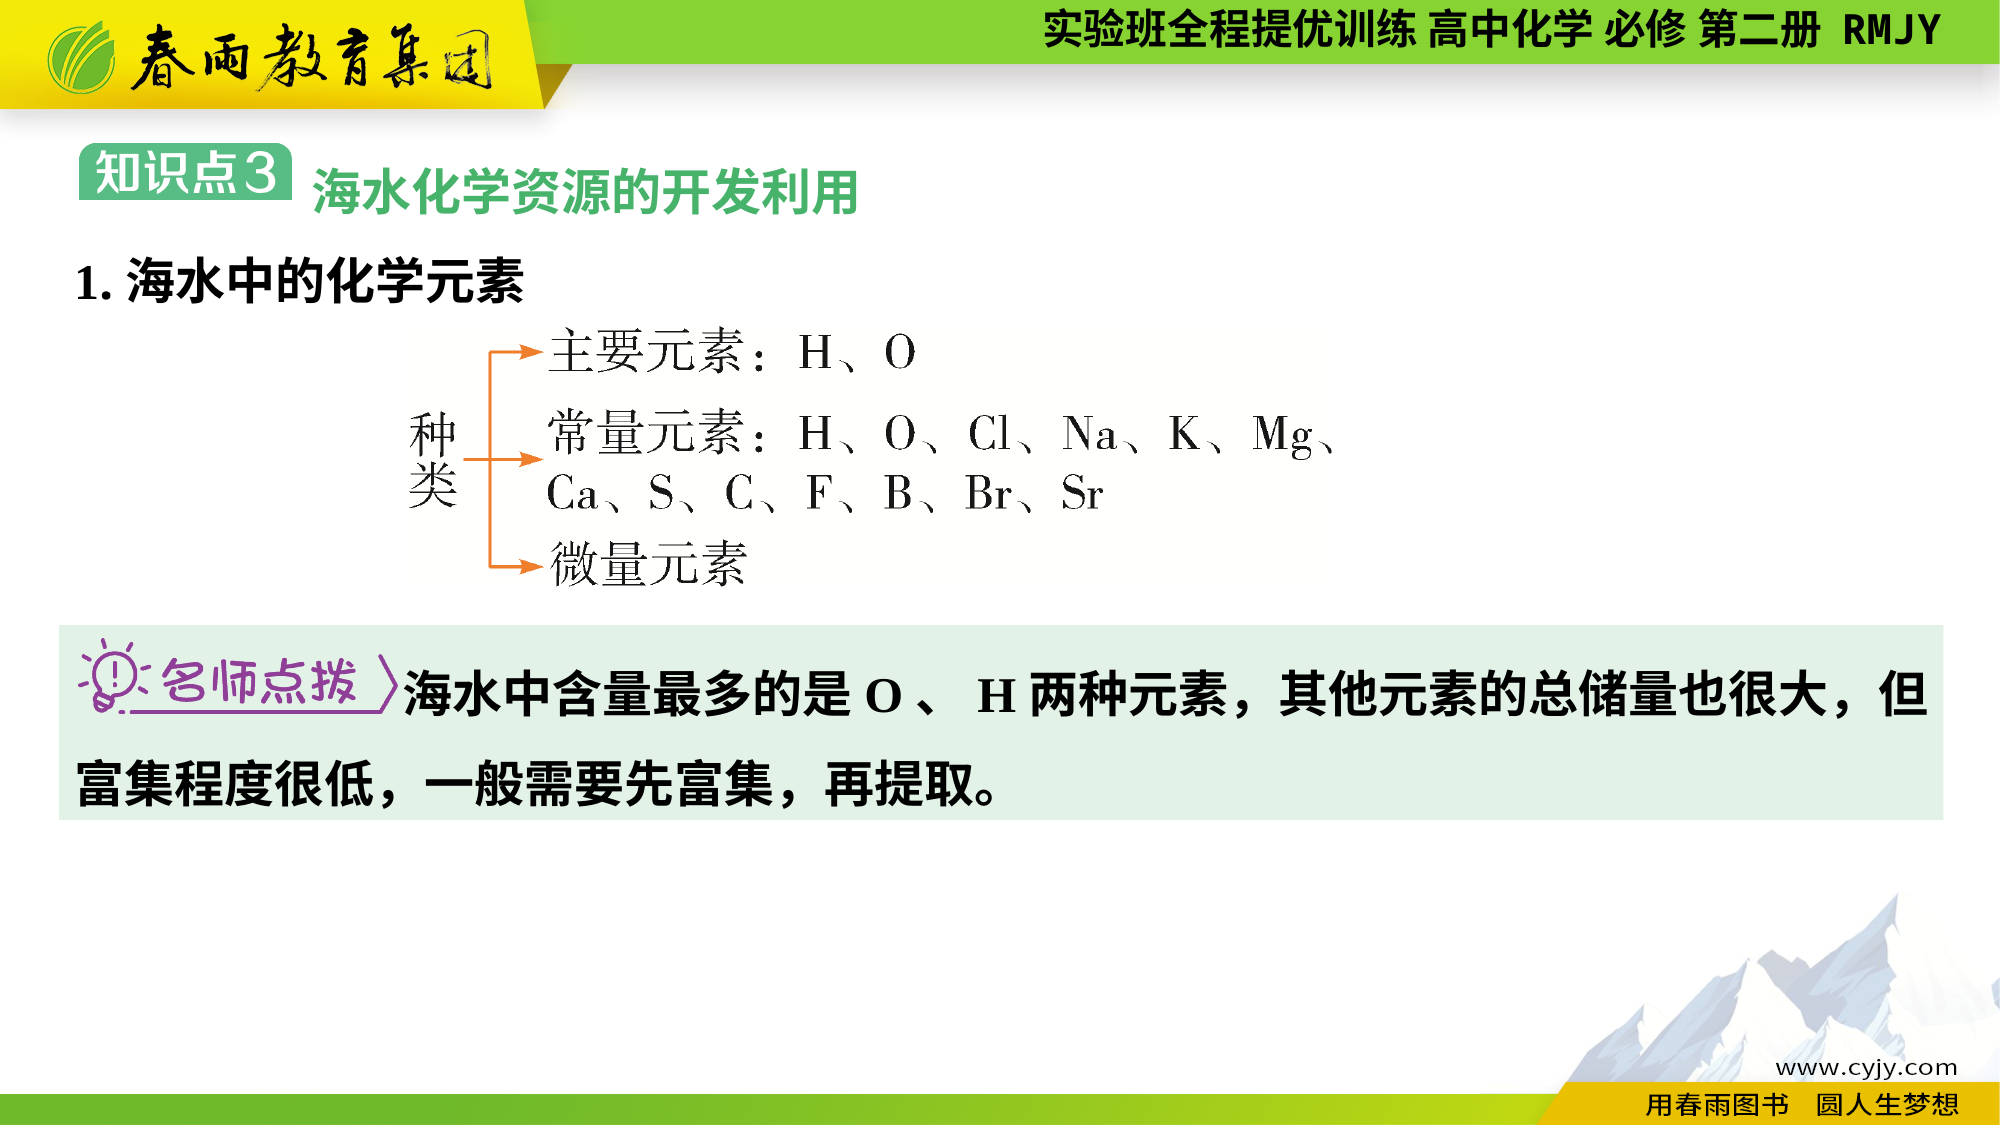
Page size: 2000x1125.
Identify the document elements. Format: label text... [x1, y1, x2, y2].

text_box 海水中含量最多的是O、H两种元素，其他元素的总储量也很大，但富集程度很低，一般需要先富集，再提取。 [59, 625, 1944, 821]
list 海水化学资源的开发利用 1.海水中的化学元素 [59, 122, 1944, 308]
picture [0, 0, 2000, 1125]
